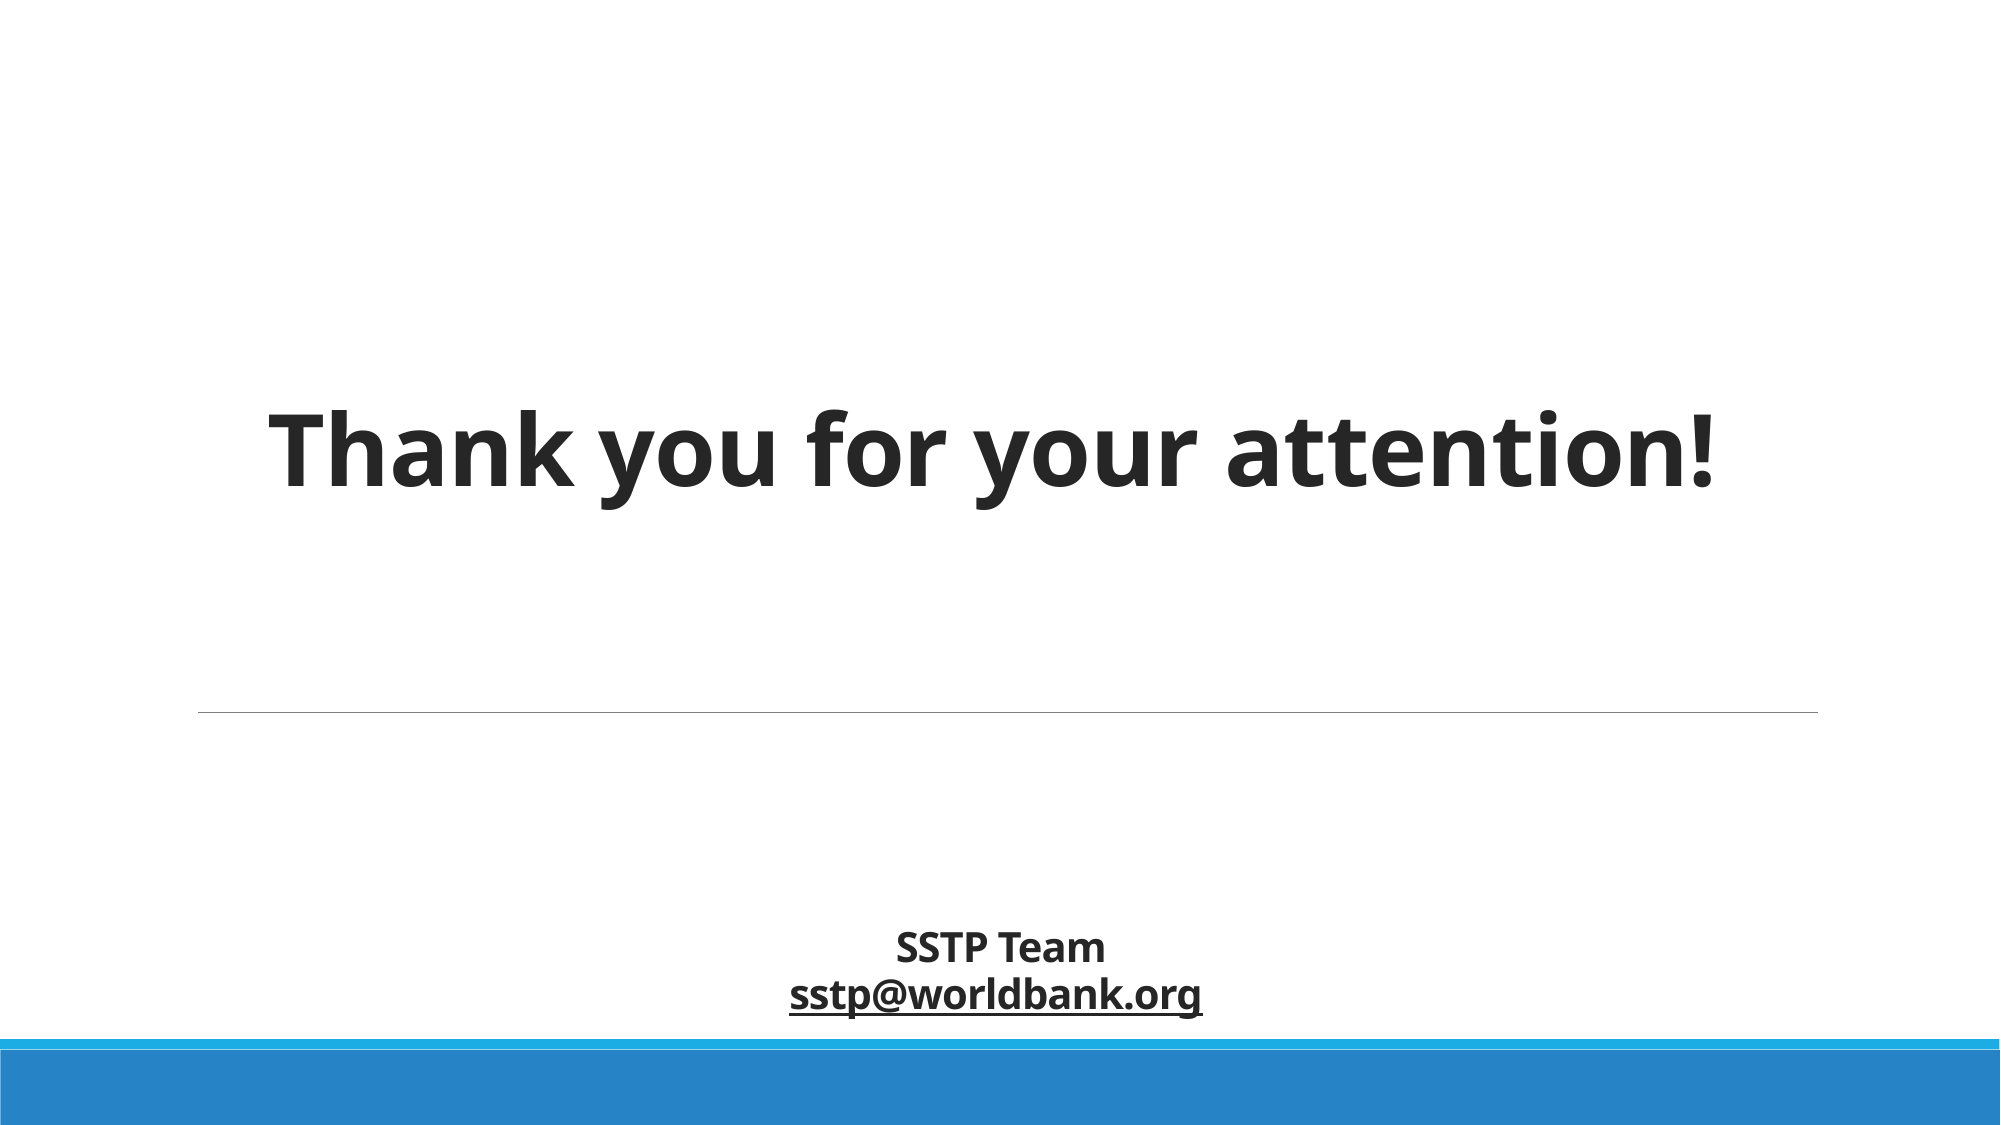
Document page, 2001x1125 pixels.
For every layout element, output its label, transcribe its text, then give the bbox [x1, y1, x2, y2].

text_box SSTP Team sstp@worldbank.org [11, 879, 1992, 1027]
title Thank you for your attention! [180, 124, 1830, 515]
